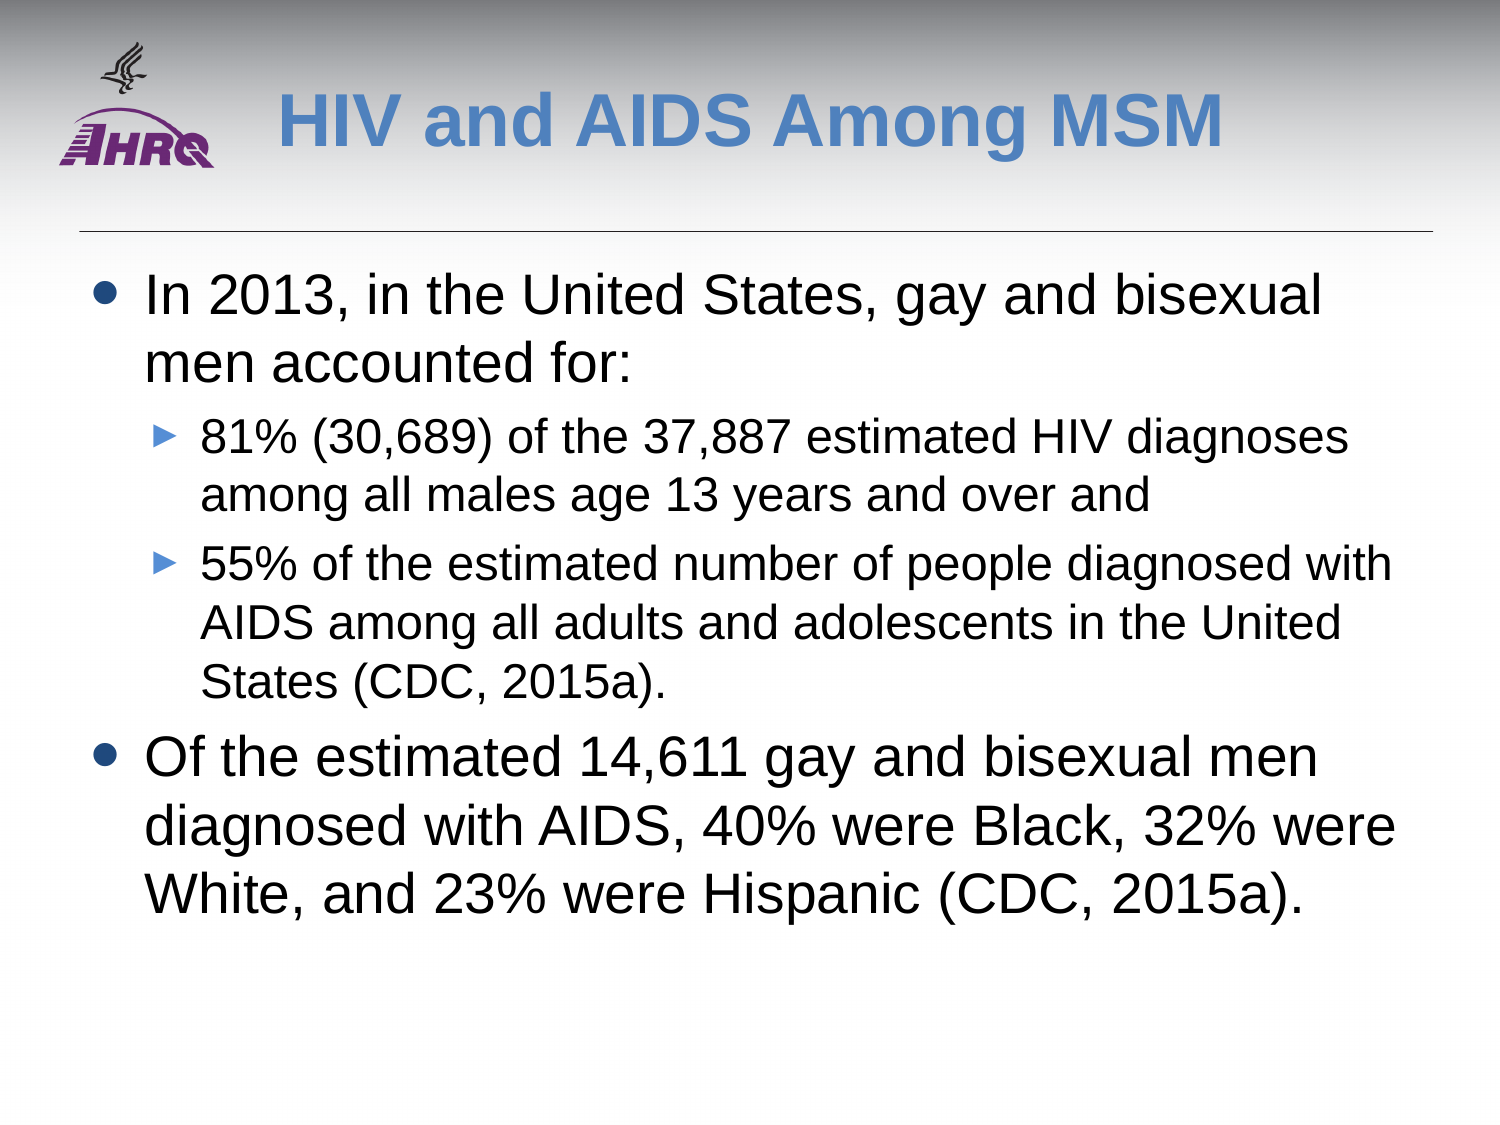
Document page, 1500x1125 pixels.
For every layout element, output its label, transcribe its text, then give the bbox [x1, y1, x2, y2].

title HIV and AIDS Among MSM [262, 45, 1425, 188]
picture [0, 0, 1500, 1125]
list In 2013, in the United States, gay and bisexual men accounted for: 81% (30,689) of the 37,887 estimated HIV diagnoses among all males age 13 years and over and 55% of the estimated number of people diagnosed with AIDS among all adults and adolescents in the United States (CDC, 2015a). Of the estimated 14,611 gay and bisexual men diagnosed with AIDS, 40% were Black, 32% were White, and 23% were Hispanic (CDC, 2015a). [75, 249, 1425, 1005]
